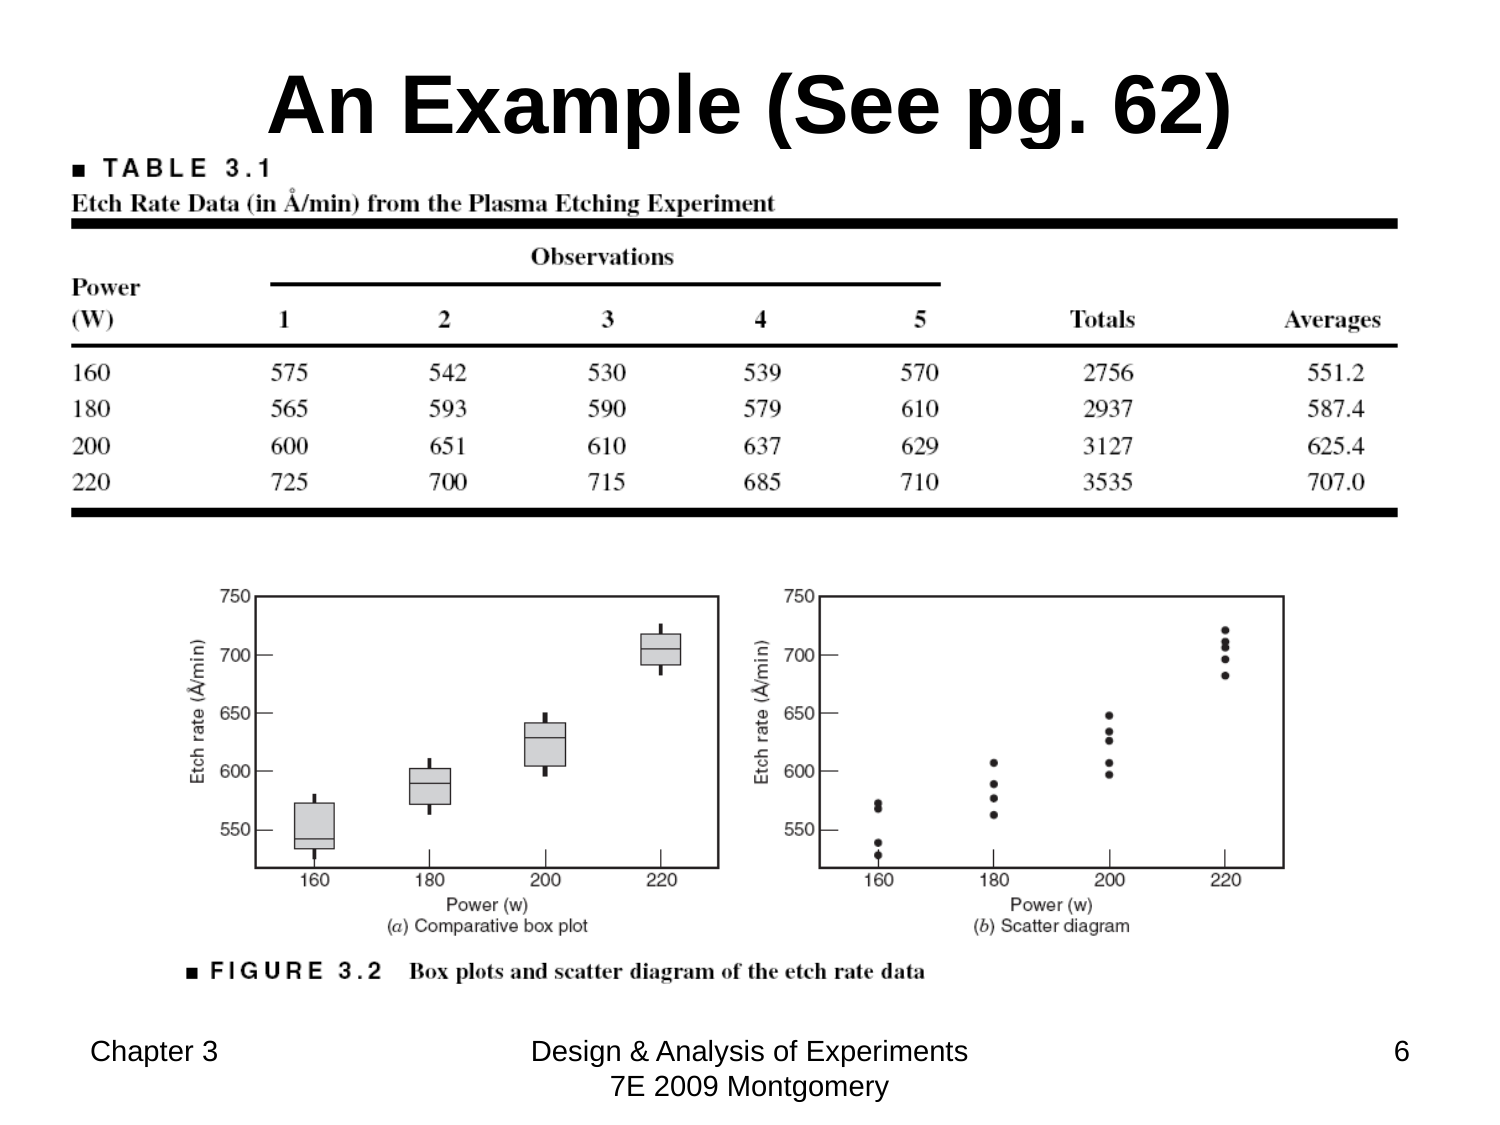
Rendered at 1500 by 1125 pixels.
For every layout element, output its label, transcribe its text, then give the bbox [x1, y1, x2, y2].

title An Example (See pg. 62) [112, 12, 1388, 148]
slide_number 6 [1074, 1024, 1426, 1103]
slide_number Chapter 3 [74, 1024, 426, 1103]
footer Design & Analysis of Experiments 7E 2009 Montgomery [512, 1024, 988, 1103]
picture [49, 149, 1451, 999]
